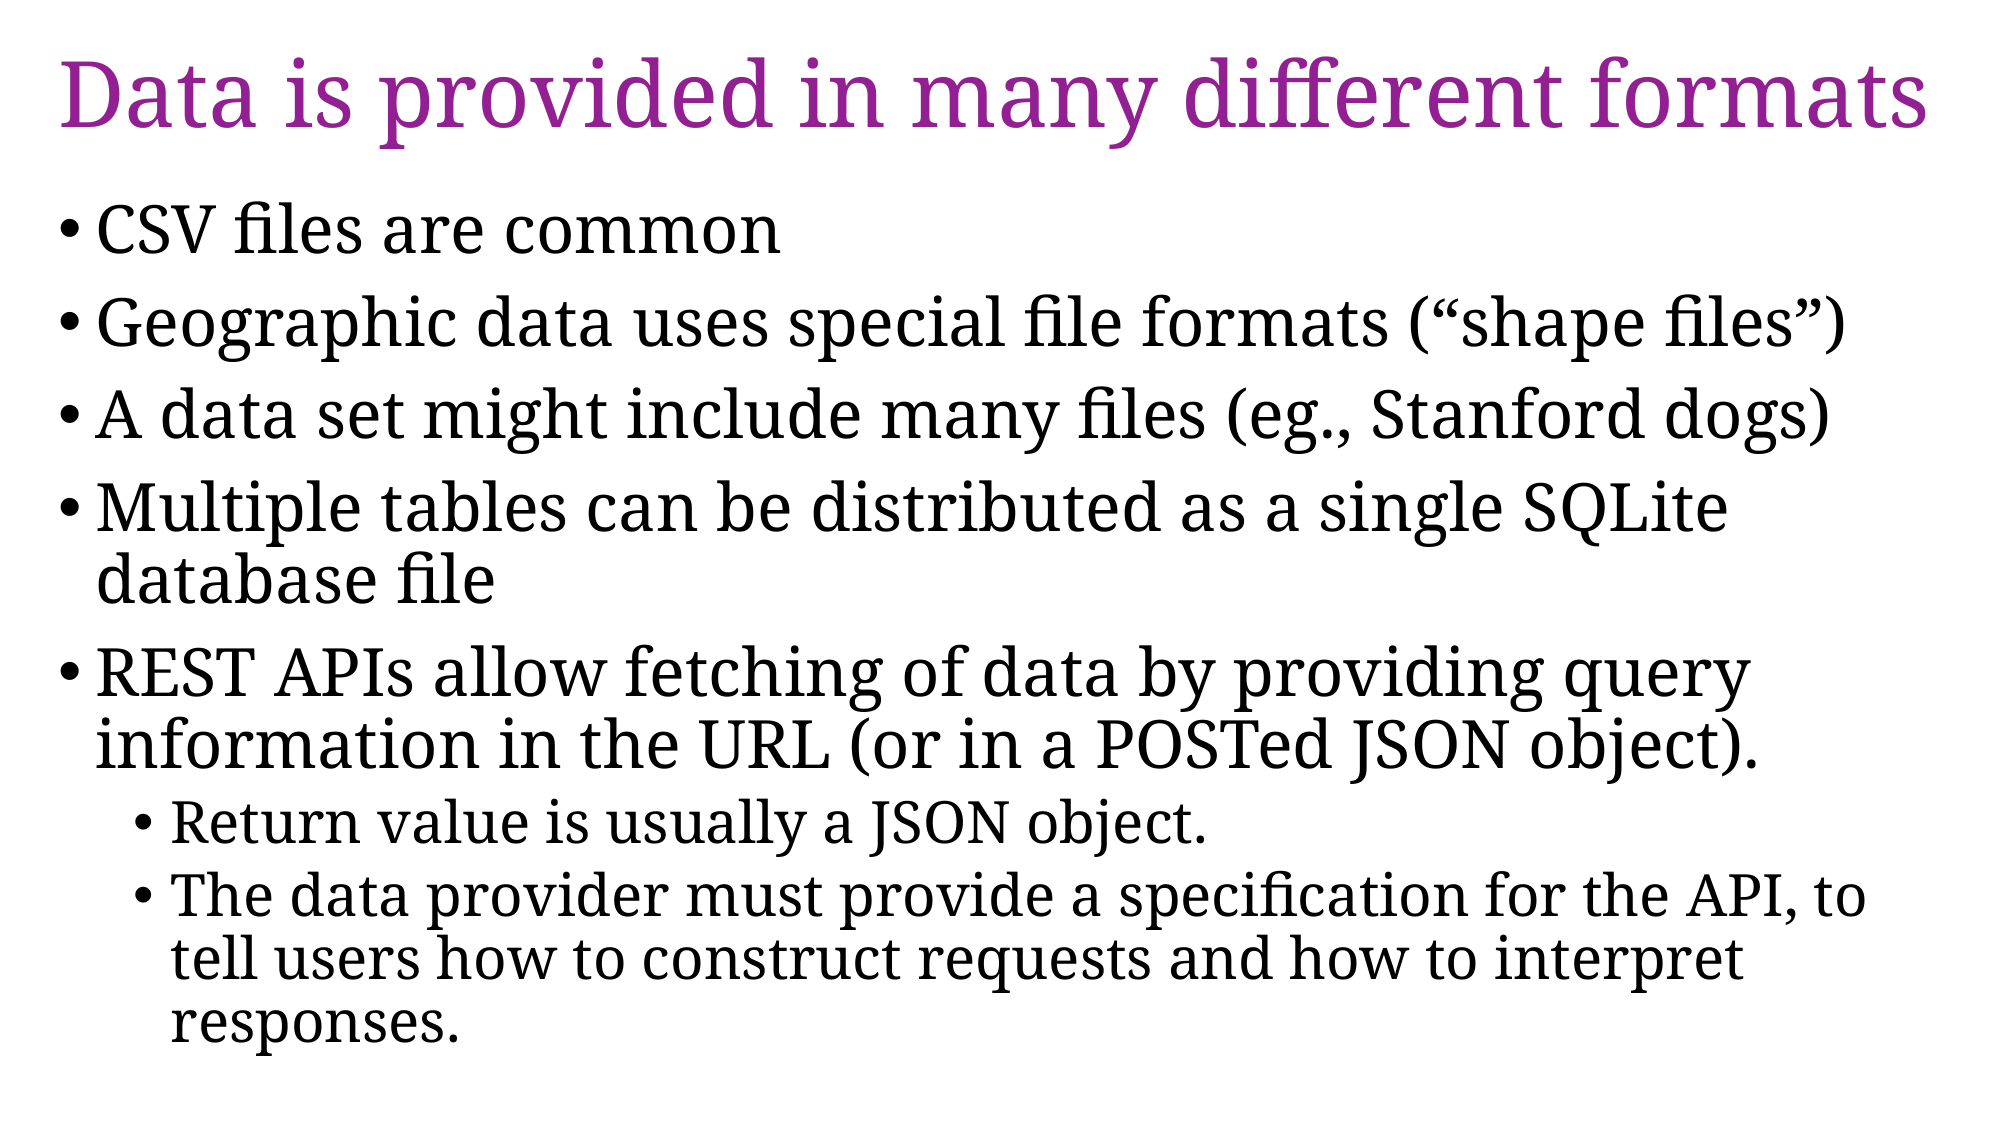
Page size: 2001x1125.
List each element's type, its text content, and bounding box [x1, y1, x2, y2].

list CSV files are common Geographic data uses special file formats (“shape files”) A data set might include many files (eg., Stanford dogs) Multiple tables can be distributed as a single SQLite database file REST APIs allow fetching of data by providing query information in the URL (or in a POSTed JSON object). Return value is usually a JSON object. The data provider must provide a specification for the API, to tell users how to construct requests and how to interpret responses. [43, 188, 1953, 1106]
title Data is provided in many different formats [43, 25, 1953, 171]
